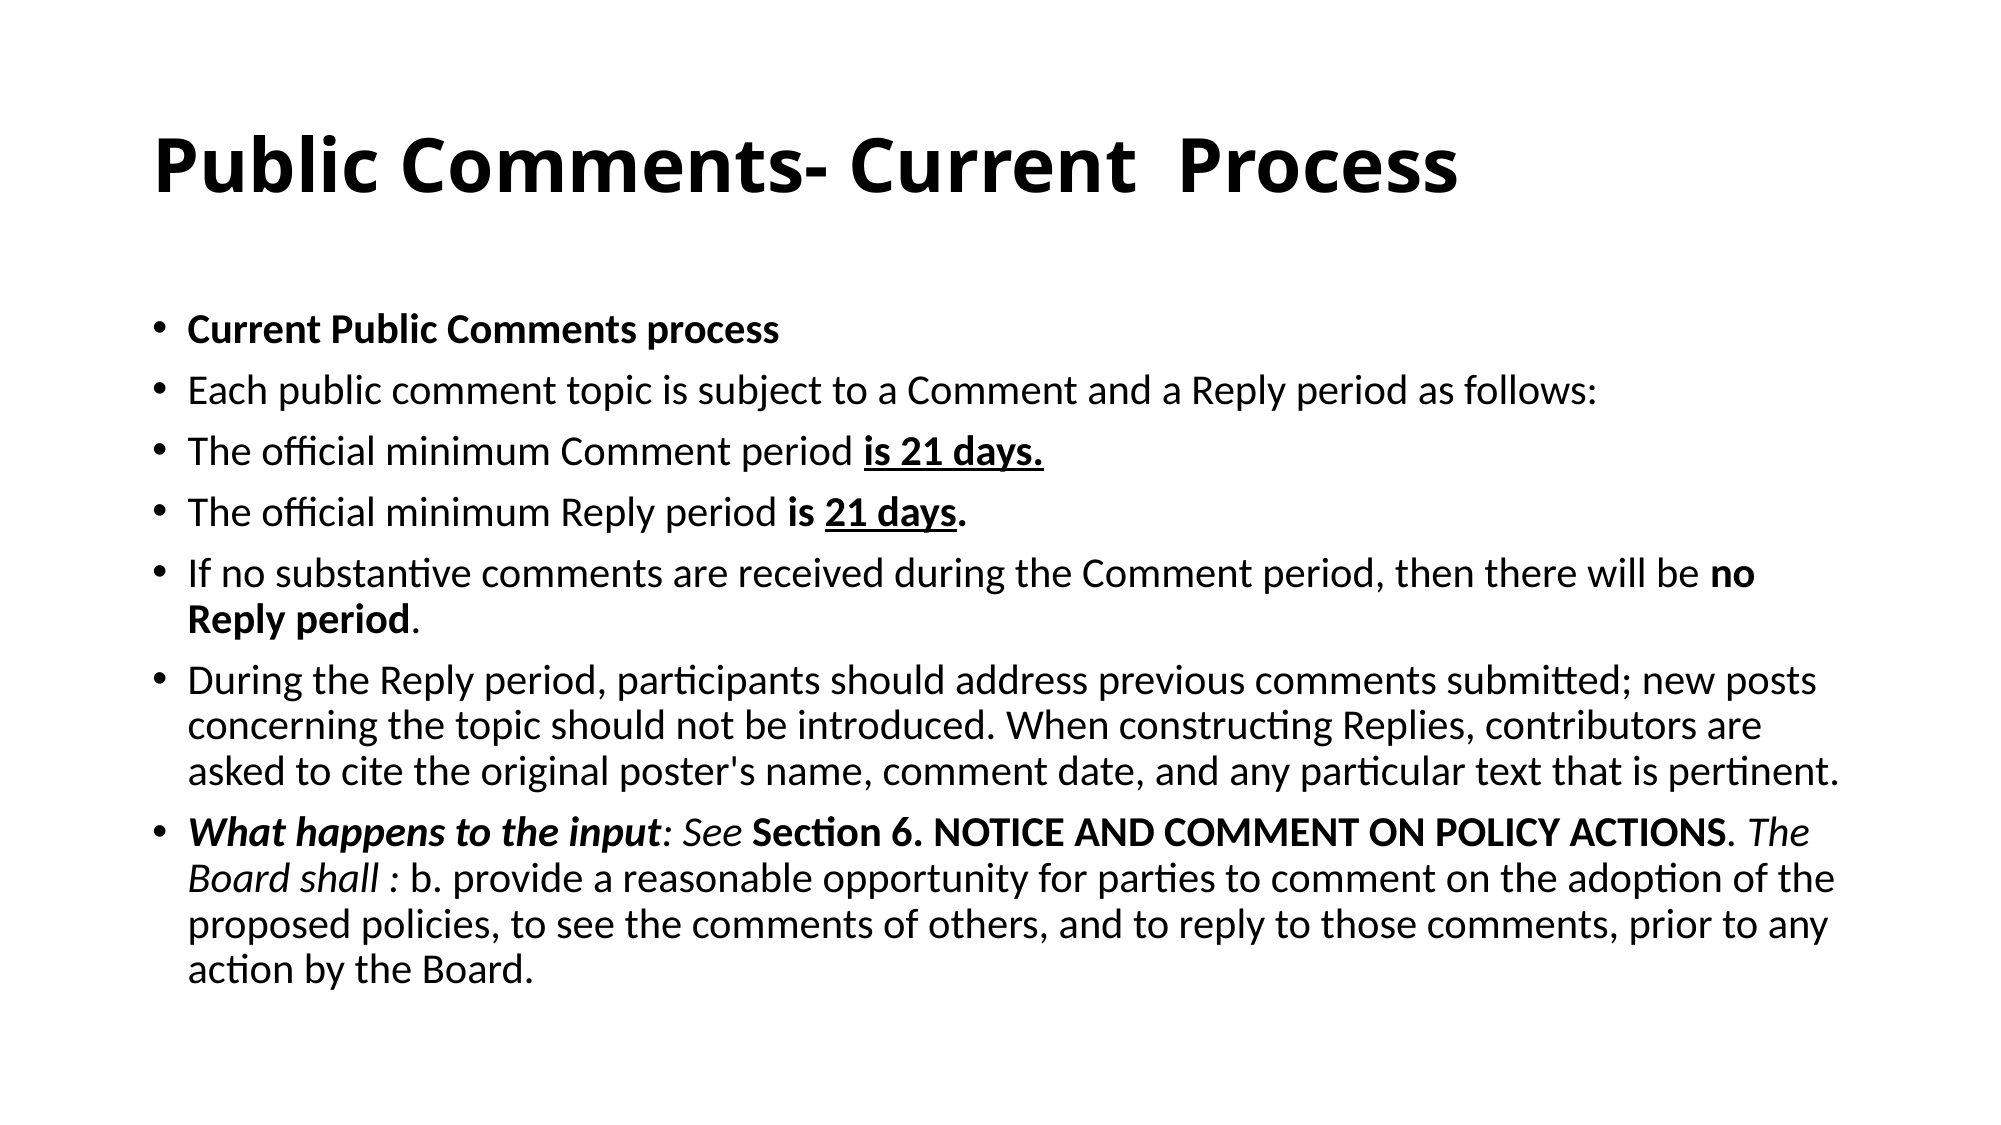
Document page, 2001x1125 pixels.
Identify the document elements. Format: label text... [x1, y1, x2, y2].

list Current Public Comments process Each public comment topic is subject to a Comment and a Reply period as follows: The official minimum Comment period is 21 days. The official minimum Reply period is 21 days. If no substantive comments are received during the Comment period, then there will be no Reply period. During the Reply period, participants should address previous comments submitted; new posts concerning the topic should not be introduced. When constructing Replies, contributors are asked to cite the original poster's name, comment date, and any particular text that is pertinent. What happens to the input: See Section 6. NOTICE AND COMMENT ON POLICY ACTIONS. The Board shall : b. provide a reasonable opportunity for parties to comment on the adoption of the proposed policies, to see the comments of others, and to reply to those comments, prior to any action by the Board. [137, 299, 1863, 1014]
title Public Comments- Current Process [137, 59, 1863, 278]
